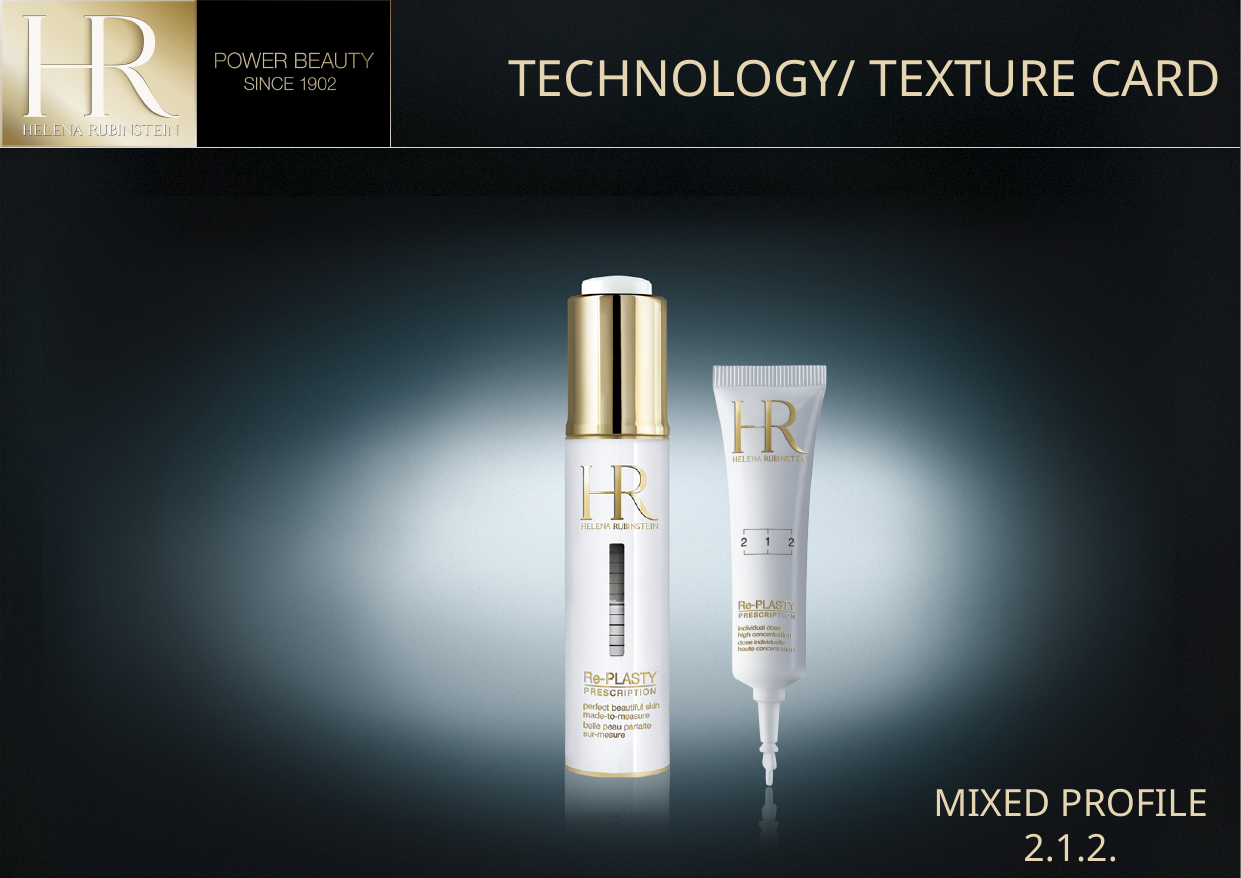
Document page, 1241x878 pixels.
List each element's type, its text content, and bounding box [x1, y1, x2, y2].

picture [0, 0, 1241, 878]
text_box MIXED PROFILE 2.1.2. [982, 771, 1239, 877]
